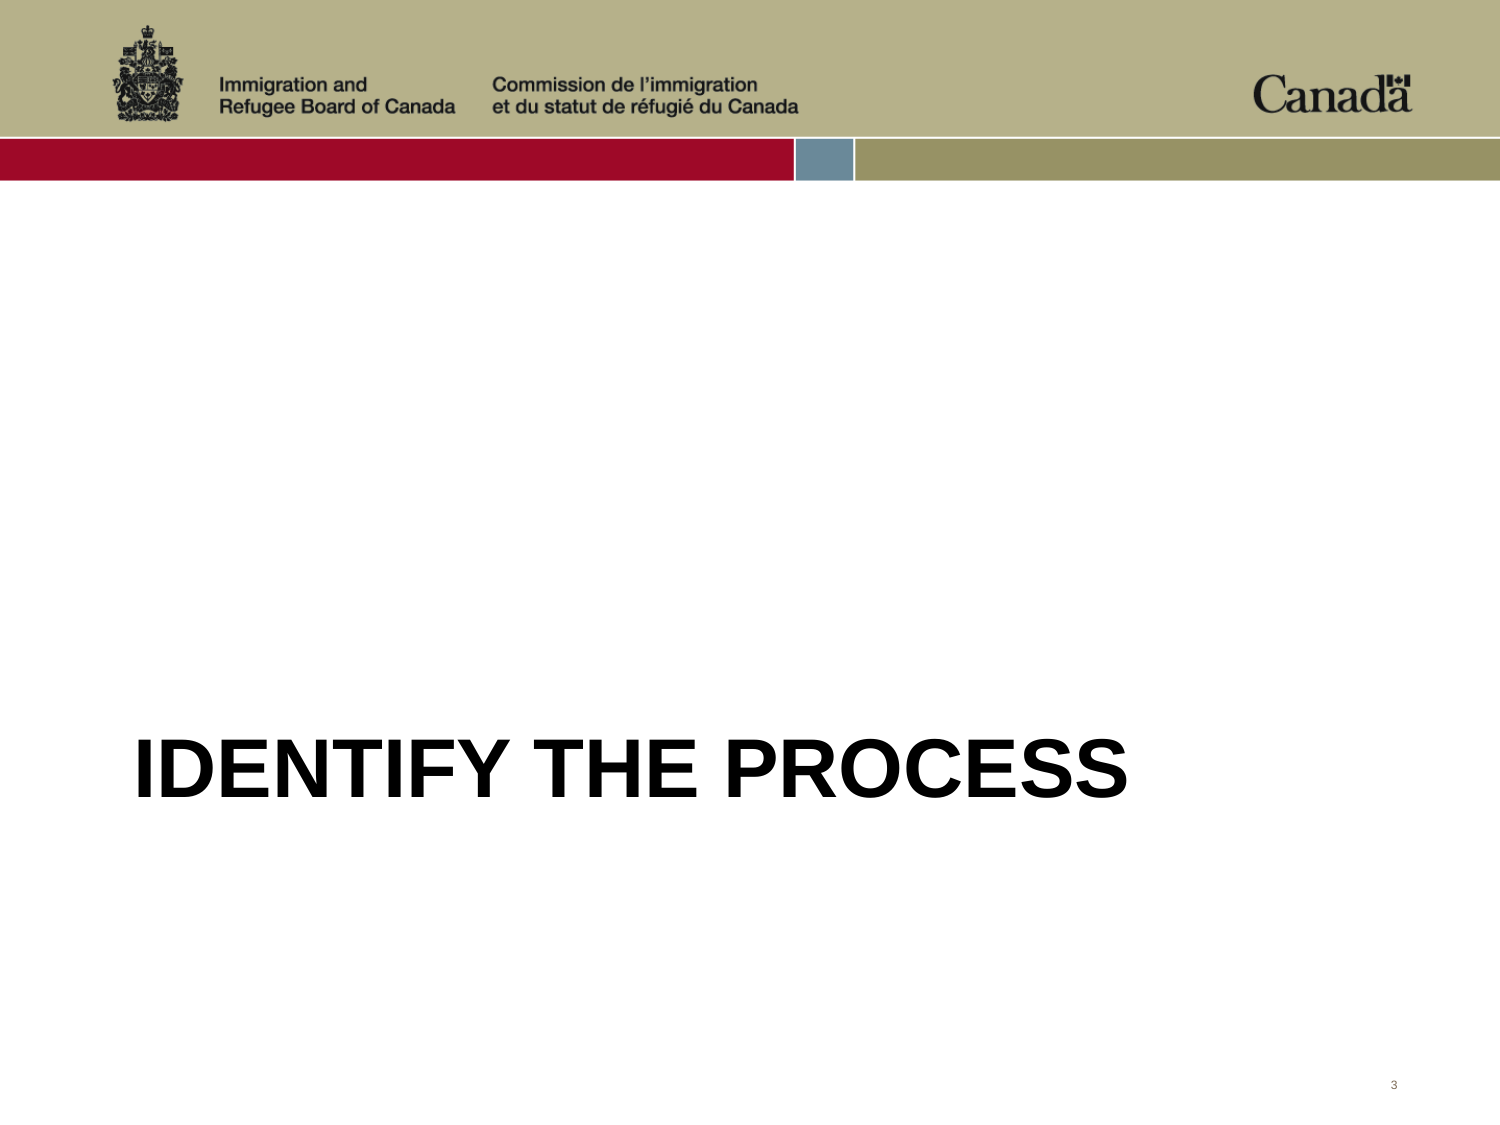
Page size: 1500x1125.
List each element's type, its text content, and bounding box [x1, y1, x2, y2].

title IDENTIFY THE PROCESS [118, 722, 1394, 947]
picture [0, 0, 1500, 1125]
slide_number 3 [1100, 1025, 1413, 1100]
